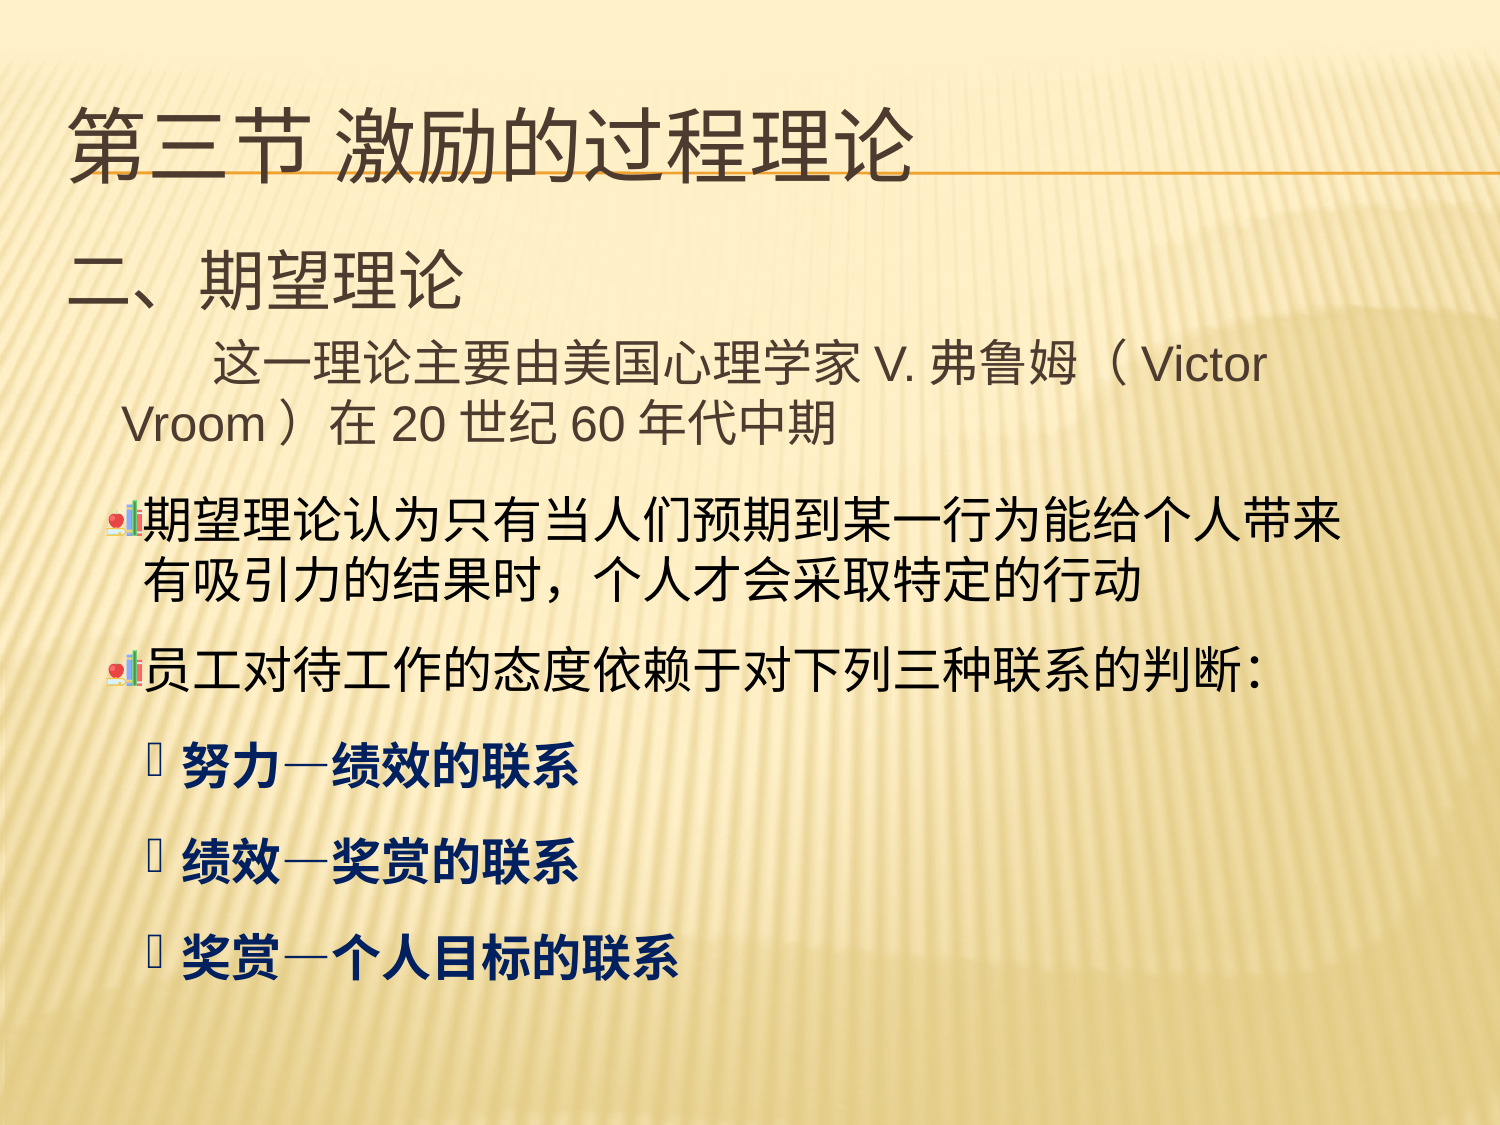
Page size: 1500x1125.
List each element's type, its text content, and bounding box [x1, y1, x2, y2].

text_box 期望理论认为只有当人们预期到某一行为能给个人带来有吸引力的结果时，个人才会采取特定的行动 员工对待工作的态度依赖于对下列三种联系的判断： 努力—绩效的联系 绩效—奖赏的联系 奖赏—个人目标的联系 [92, 480, 1365, 994]
picture [106, 500, 142, 536]
picture [106, 650, 142, 686]
title 第三节 激励的过程理论 [50, 75, 1475, 213]
list 二、期望理论 [49, 231, 1476, 362]
text_box 这一理论主要由美国心理学家V.弗鲁姆（Victor Vroom）在20世纪60年代中期 [50, 323, 1382, 493]
